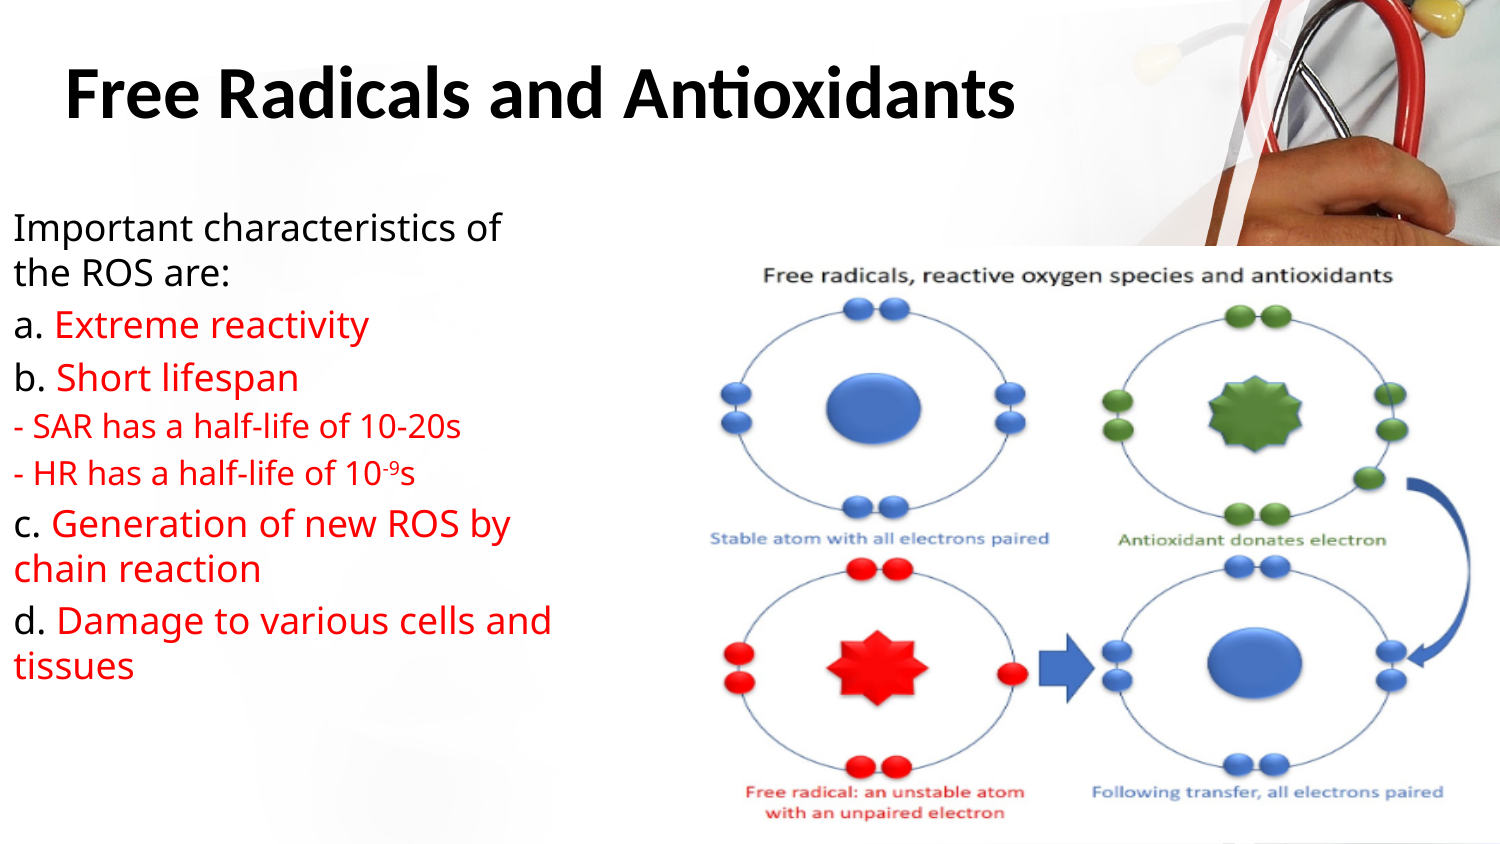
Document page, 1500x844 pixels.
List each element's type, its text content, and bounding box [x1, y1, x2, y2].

list Important characteristics of the ROS are: a. Extreme reactivity b. Short lifespan - SAR has a half-life of 10-20s - HR has a half-life of 10-9s c. Generation of new ROS by chain reaction d. Damage to various cells and tissues [0, 196, 575, 723]
title Free Radicals and Antioxidants [1, 26, 1082, 152]
picture [0, 0, 1500, 844]
